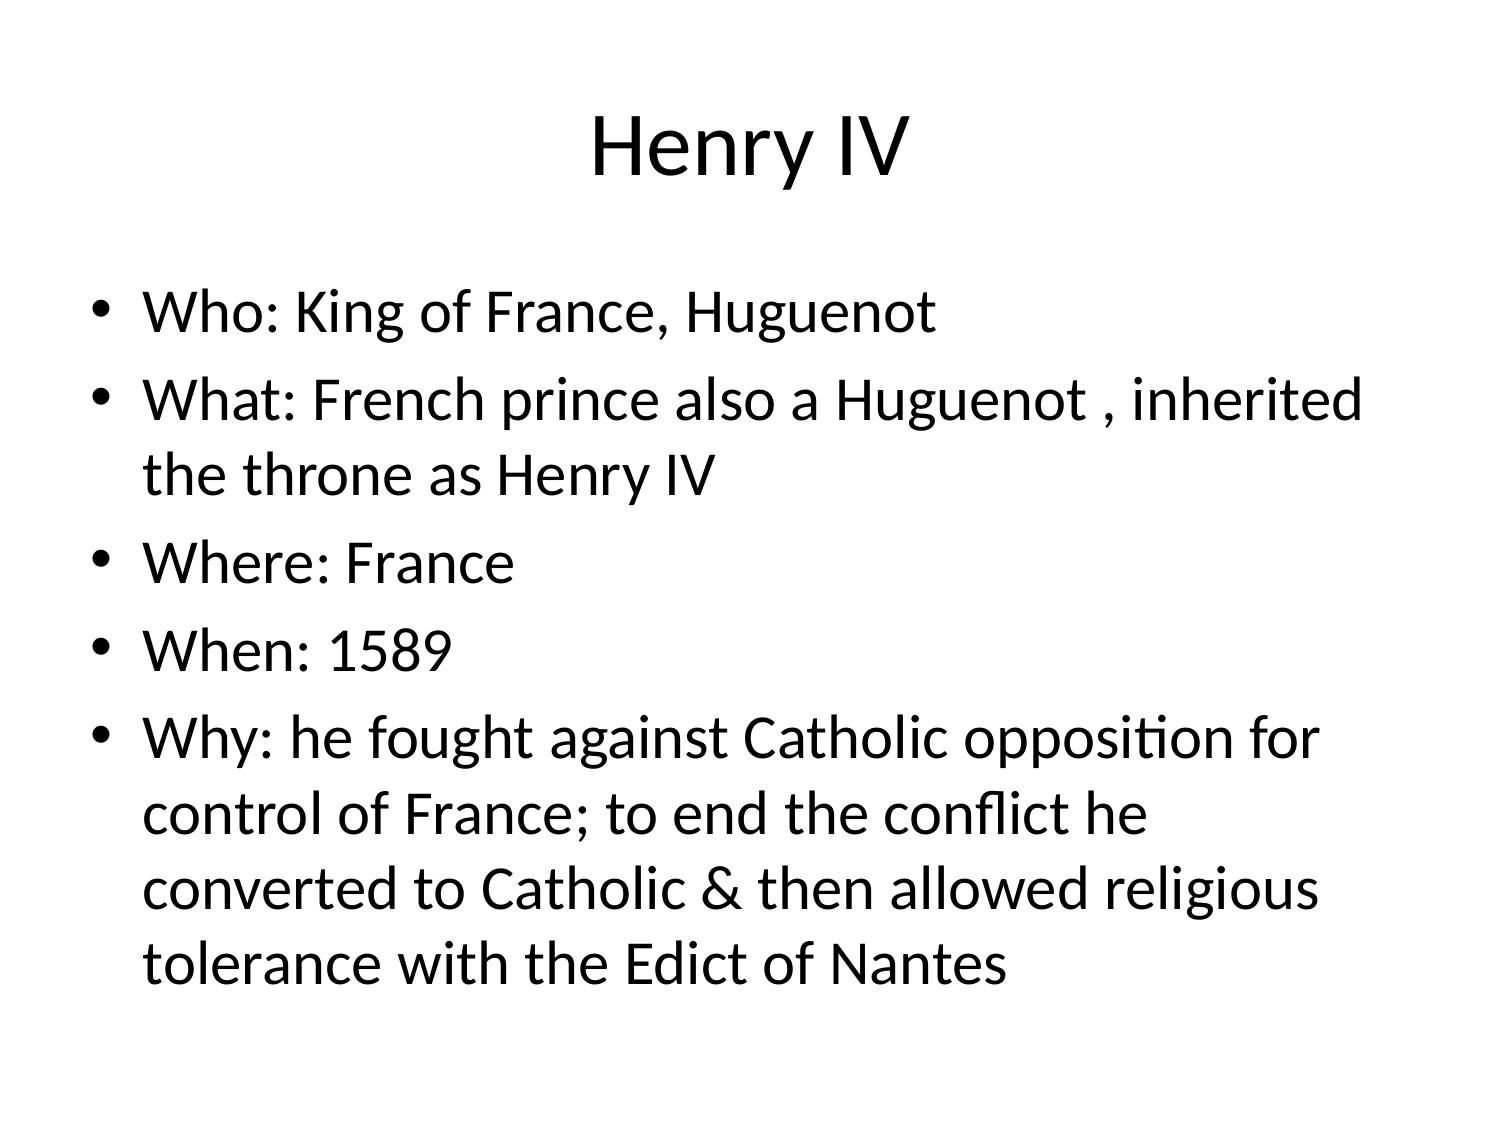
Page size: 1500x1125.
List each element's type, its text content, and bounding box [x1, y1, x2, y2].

list Who: King of France, Huguenot What: French prince also a Huguenot , inherited the throne as Henry IV Where: France When: 1589 Why: he fought against Catholic opposition for control of France; to end the conflict he converted to Catholic & then allowed religious tolerance with the Edict of Nantes [75, 262, 1425, 1005]
title Henry IV [75, 45, 1425, 233]
